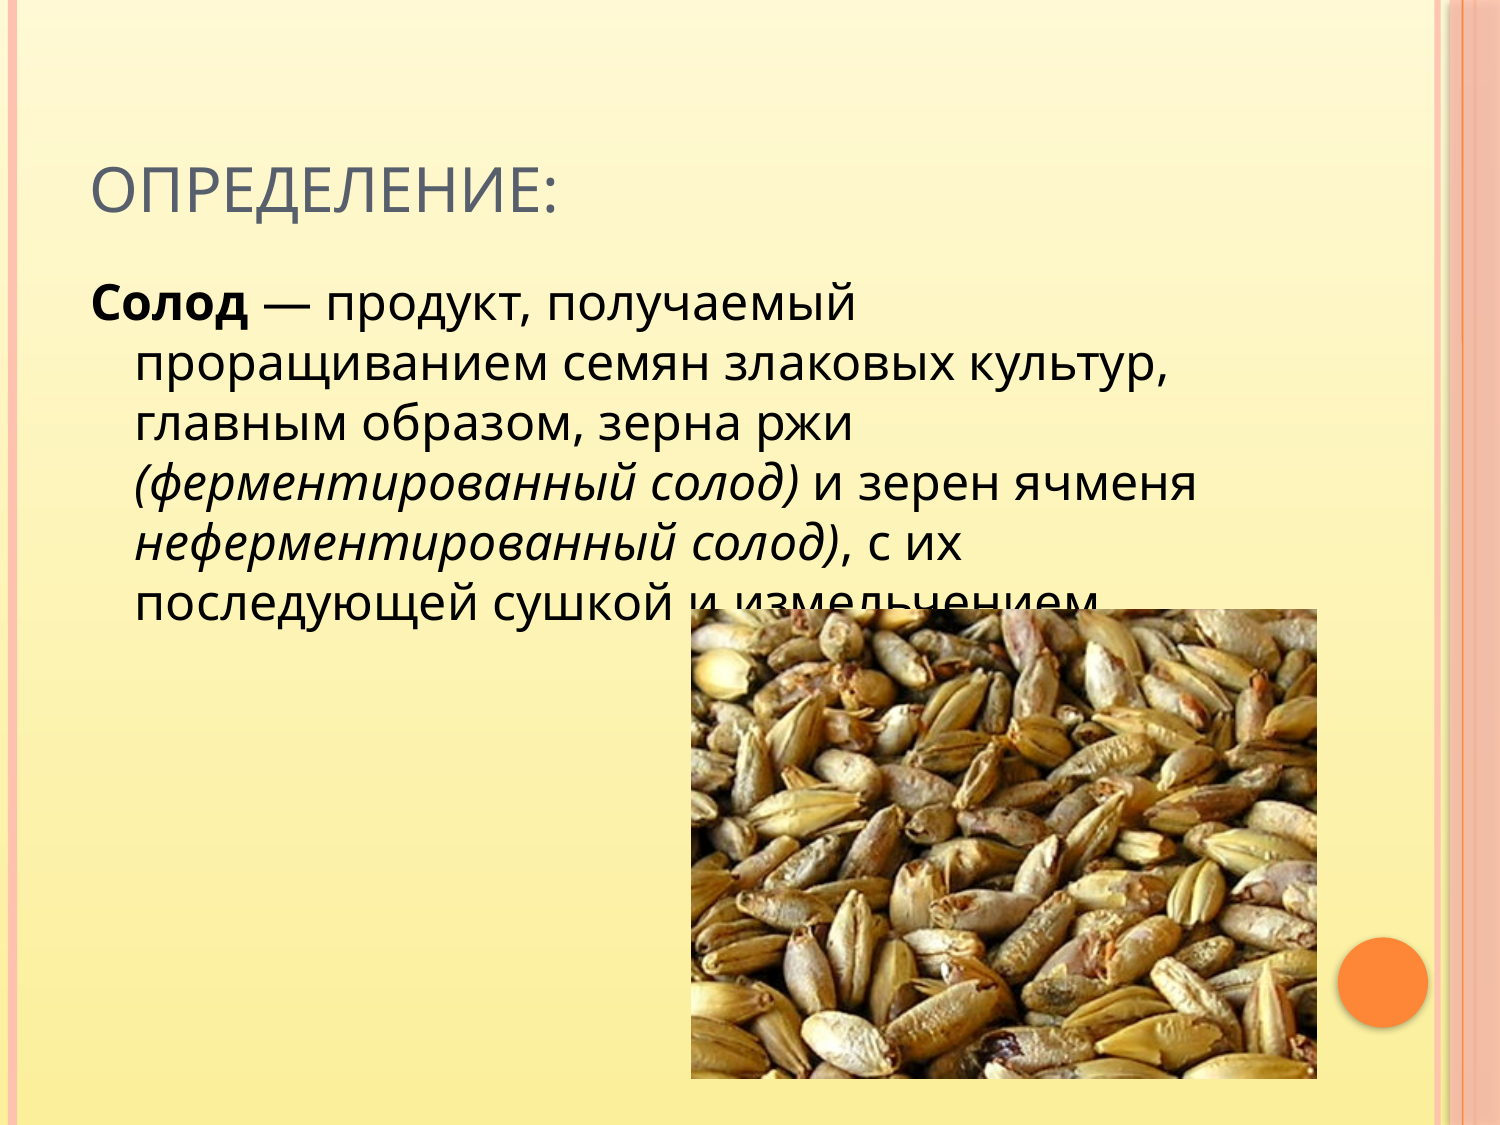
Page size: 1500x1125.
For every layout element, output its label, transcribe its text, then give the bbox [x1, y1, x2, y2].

title Определение: [75, 45, 1300, 233]
list Солод — продукт, получаемый проращиванием семян злаковых культур, главным образом, зерна ржи (ферментированный солод) и зерен ячменя неферментированный солод), с их последующей сушкой и измельчением. [74, 262, 1301, 1063]
picture [690, 608, 1317, 1079]
